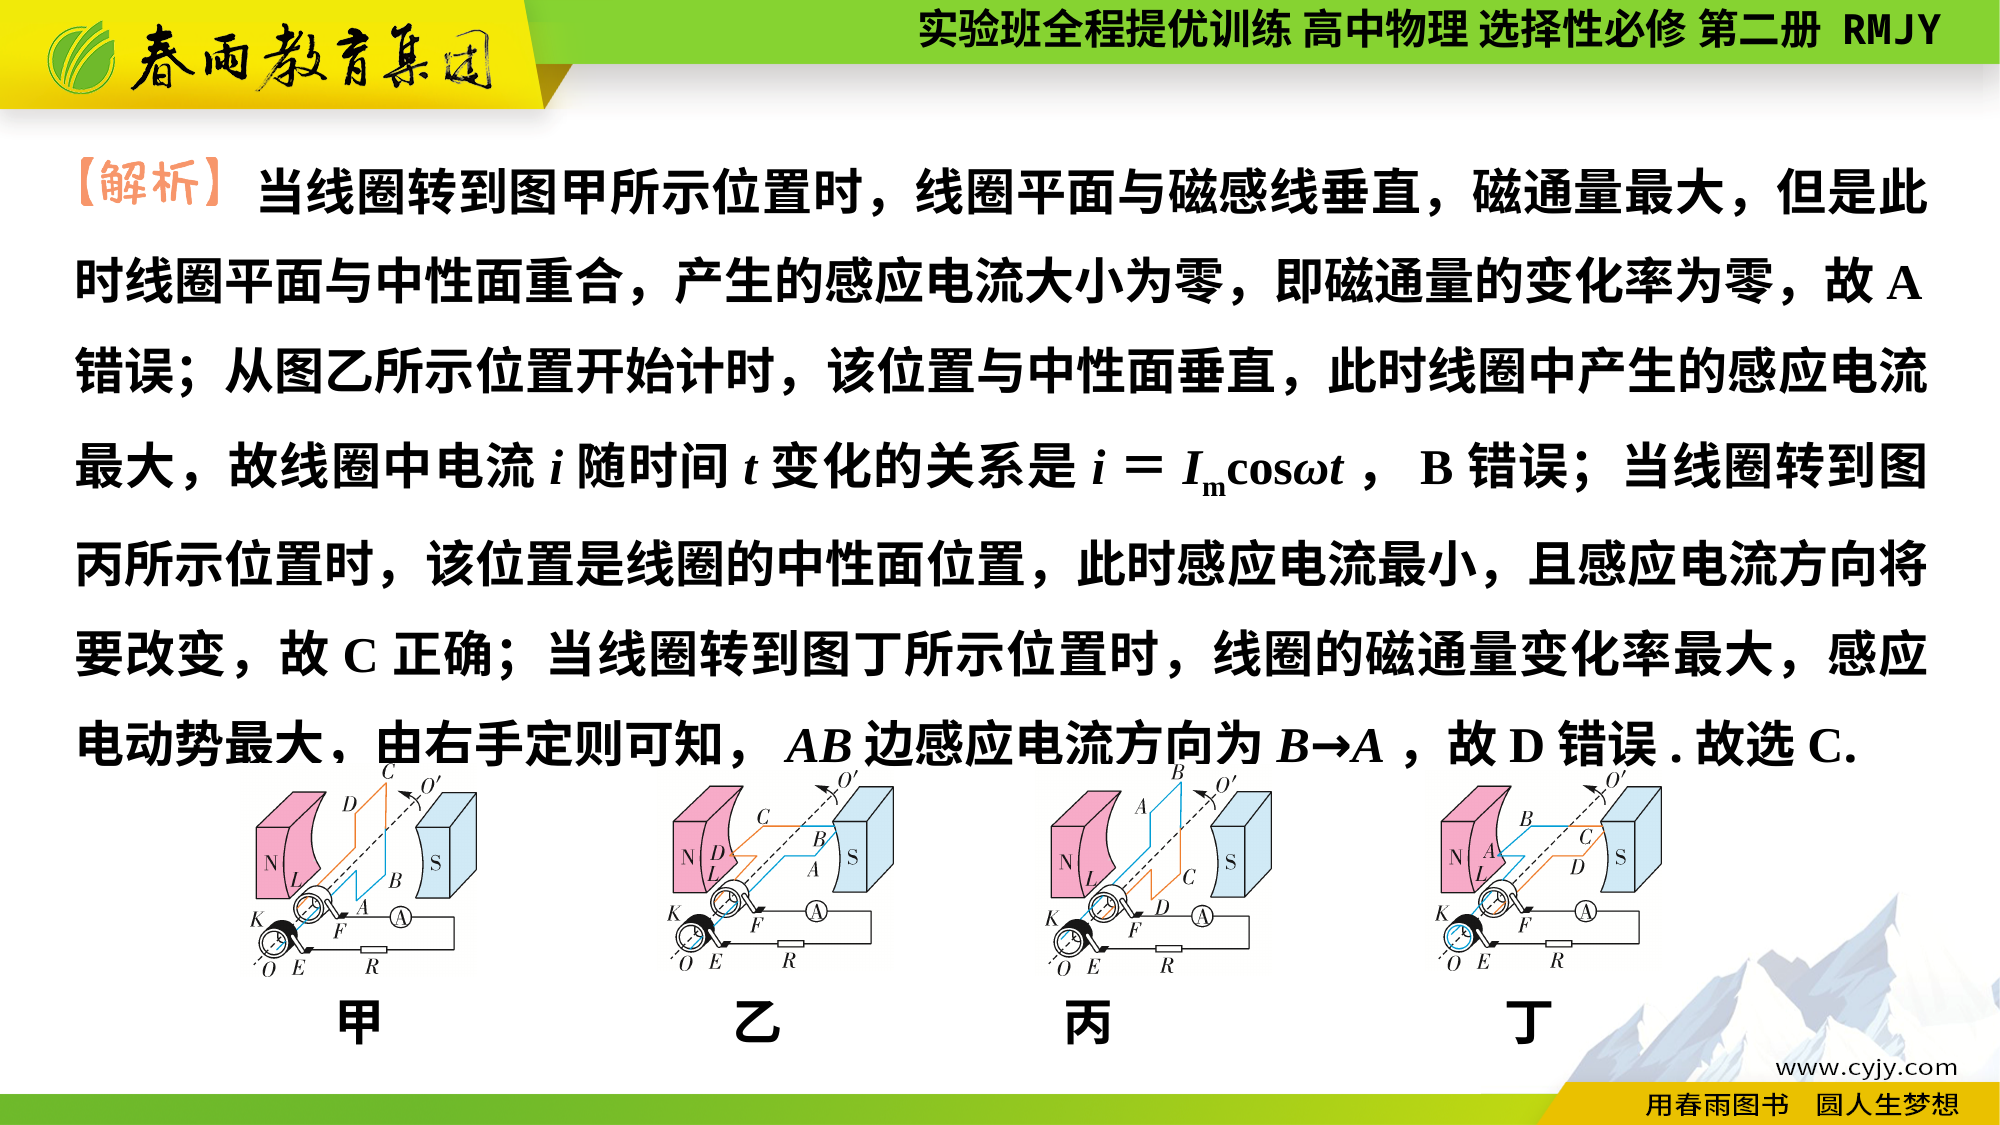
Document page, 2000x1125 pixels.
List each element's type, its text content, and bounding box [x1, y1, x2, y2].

picture [0, 0, 2000, 1125]
text_box 甲 乙 丙 丁 [319, 952, 1709, 1058]
list 当线圈转到图甲所示位置时，线圈平面与磁感线垂直，磁通量最大，但是此时线圈平面与中性面重合，产生的感应电流大小为零，即磁通量的变化率为零，故A错误；从图乙所示位置开始计时，该位置与中性面垂直，此时线圈中产生的感应电流最大，故线圈中电流i随时间t变化的关系是i＝Imcosωt，B错误；当线圈转到图丙所示位置时，该位置是线圈的中性面位置，此时感应电流最小，且感应电流方向将要改变，故C正确；当线圈转到图丁所示位置时，线圈的磁通量变化率最大，感应电动势最大，由右手定则可知，AB边感应电流方向为B→A，故D错误.故选C. [59, 122, 1944, 774]
